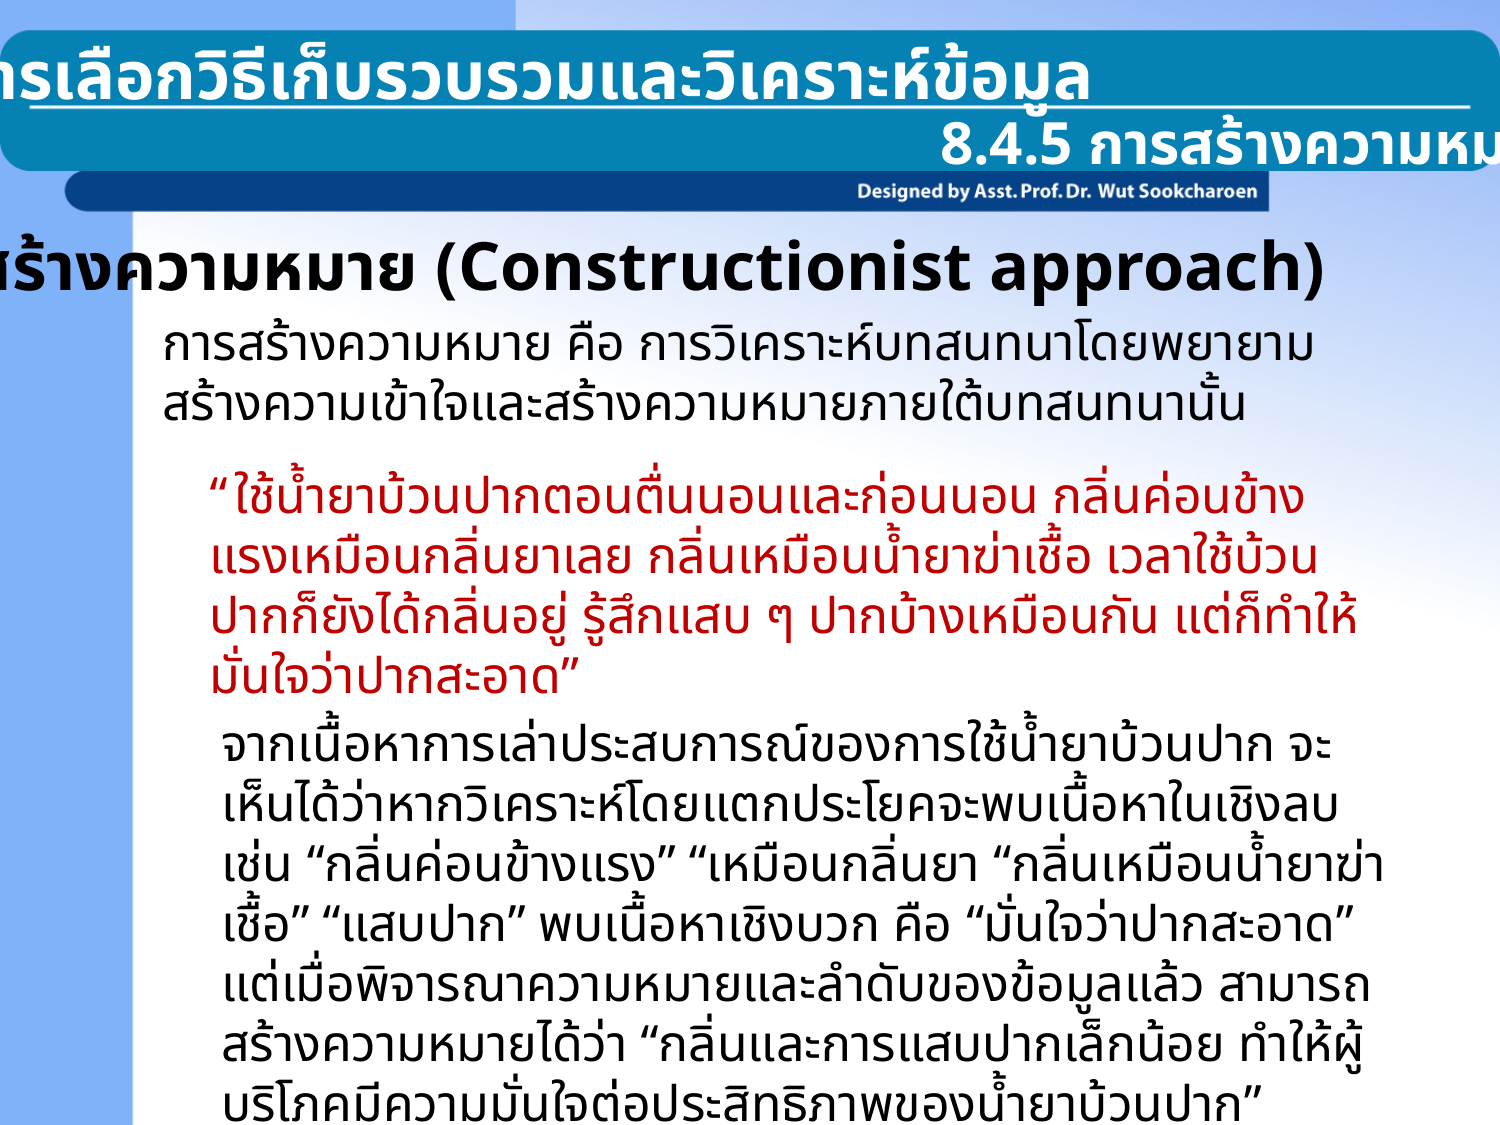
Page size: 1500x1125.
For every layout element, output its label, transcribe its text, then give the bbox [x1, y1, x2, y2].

text_box การสร้างความหมาย คือ การวิเคราะห์บทสนทนาโดยพยายามสร้างความเข้าใจและสร้างความหมายภายใต้บทสนทนานั้น [147, 302, 1394, 438]
text_box 8.4 การเลือกวิธีเก็บรวบรวมและวิเคราะห์ข้อมูล [0, 25, 1110, 121]
text_box 8.4.5 การสร้างความหมาย [925, 98, 1500, 184]
picture [0, 0, 1500, 53]
text_box จากเนื้อหาการเล่าประสบการณ์ของการใช้น้ำยาบ้วนปาก จะเห็นได้ว่าหากวิเคราะห์โดยแตกประโยคจะพบเนื้อหาในเชิงลบ เช่น “กลิ่นค่อนข้างแรง” “เหมือนกลิ่นยา “กลิ่นเหมือนน้ำยาฆ่าเชื้อ” “แสบปาก” พบเนื้อหาเชิงบวก คือ “มั่นใจว่าปากสะอาด” แต่เมื่อพิจารณาความหมายและลำดับของข้อมูลแล้ว สามารถสร้างความหมายได้ว่า “กลิ่นและการแสบปากเล็กน้อย ทำให้ผู้บริโภคมีความมั่นใจต่อประสิทธิภาพของน้ำยาบ้วนปาก” [206, 704, 1412, 1125]
text_box “ใช้น้ำยาบ้วนปากตอนตื่นนอนและก่อนนอน กลิ่นค่อนข้างแรงเหมือนกลิ่นยาเลย กลิ่นเหมือนน้ำยาฆ่าเชื้อ เวลาใช้บ้วนปากก็ยังได้กลิ่นอยู่ รู้สึกแสบ ๆ ปากบ้างเหมือนกัน แต่ก็ทำให้มั่นใจว่าปากสะอาด” [194, 456, 1388, 711]
text_box การสร้างความหมาย (Constructionist approach) [0, 216, 1341, 312]
picture [0, 149, 1500, 1125]
